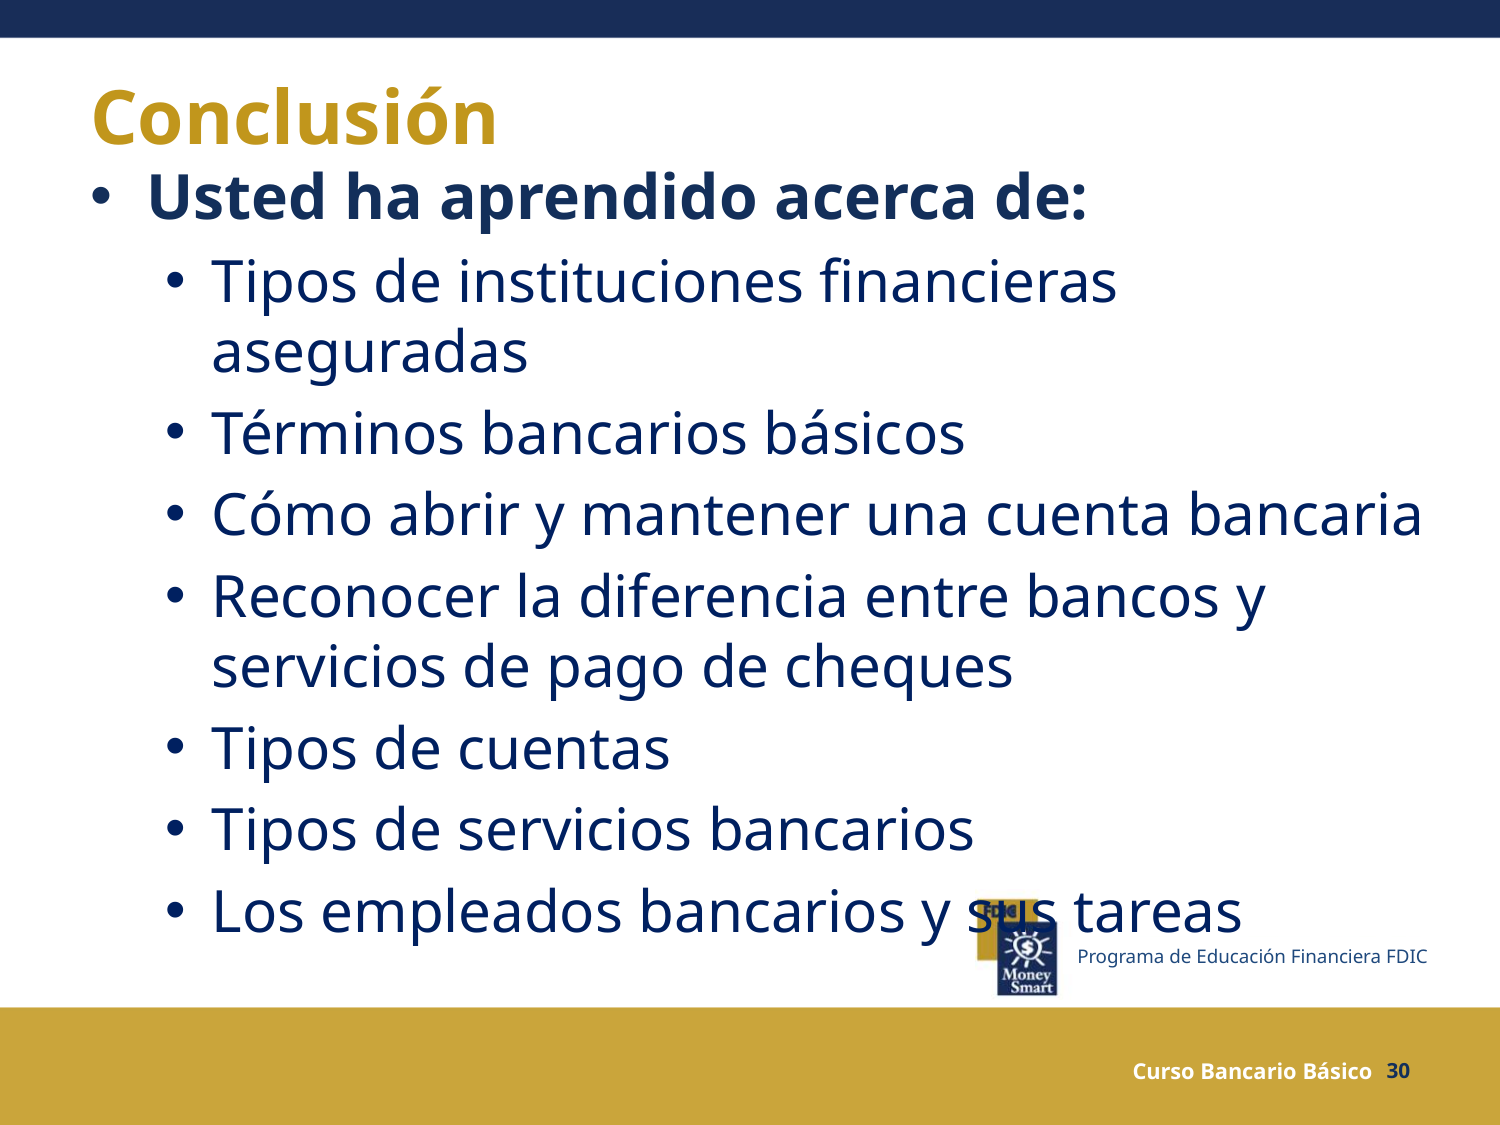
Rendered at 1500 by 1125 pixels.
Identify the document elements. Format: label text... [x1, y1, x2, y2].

picture [0, 0, 1500, 1125]
title Conclusión [74, 62, 1426, 149]
list Usted ha aprendido acerca de: Tipos de instituciones financieras aseguradas Términos bancarios básicos Cómo abrir y mantener una cuenta bancaria Reconocer la diferencia entre bancos y servicios de pago de cheques Tipos de cuentas Tipos de servicios bancarios Los empleados bancarios y sus tareas [74, 149, 1451, 888]
